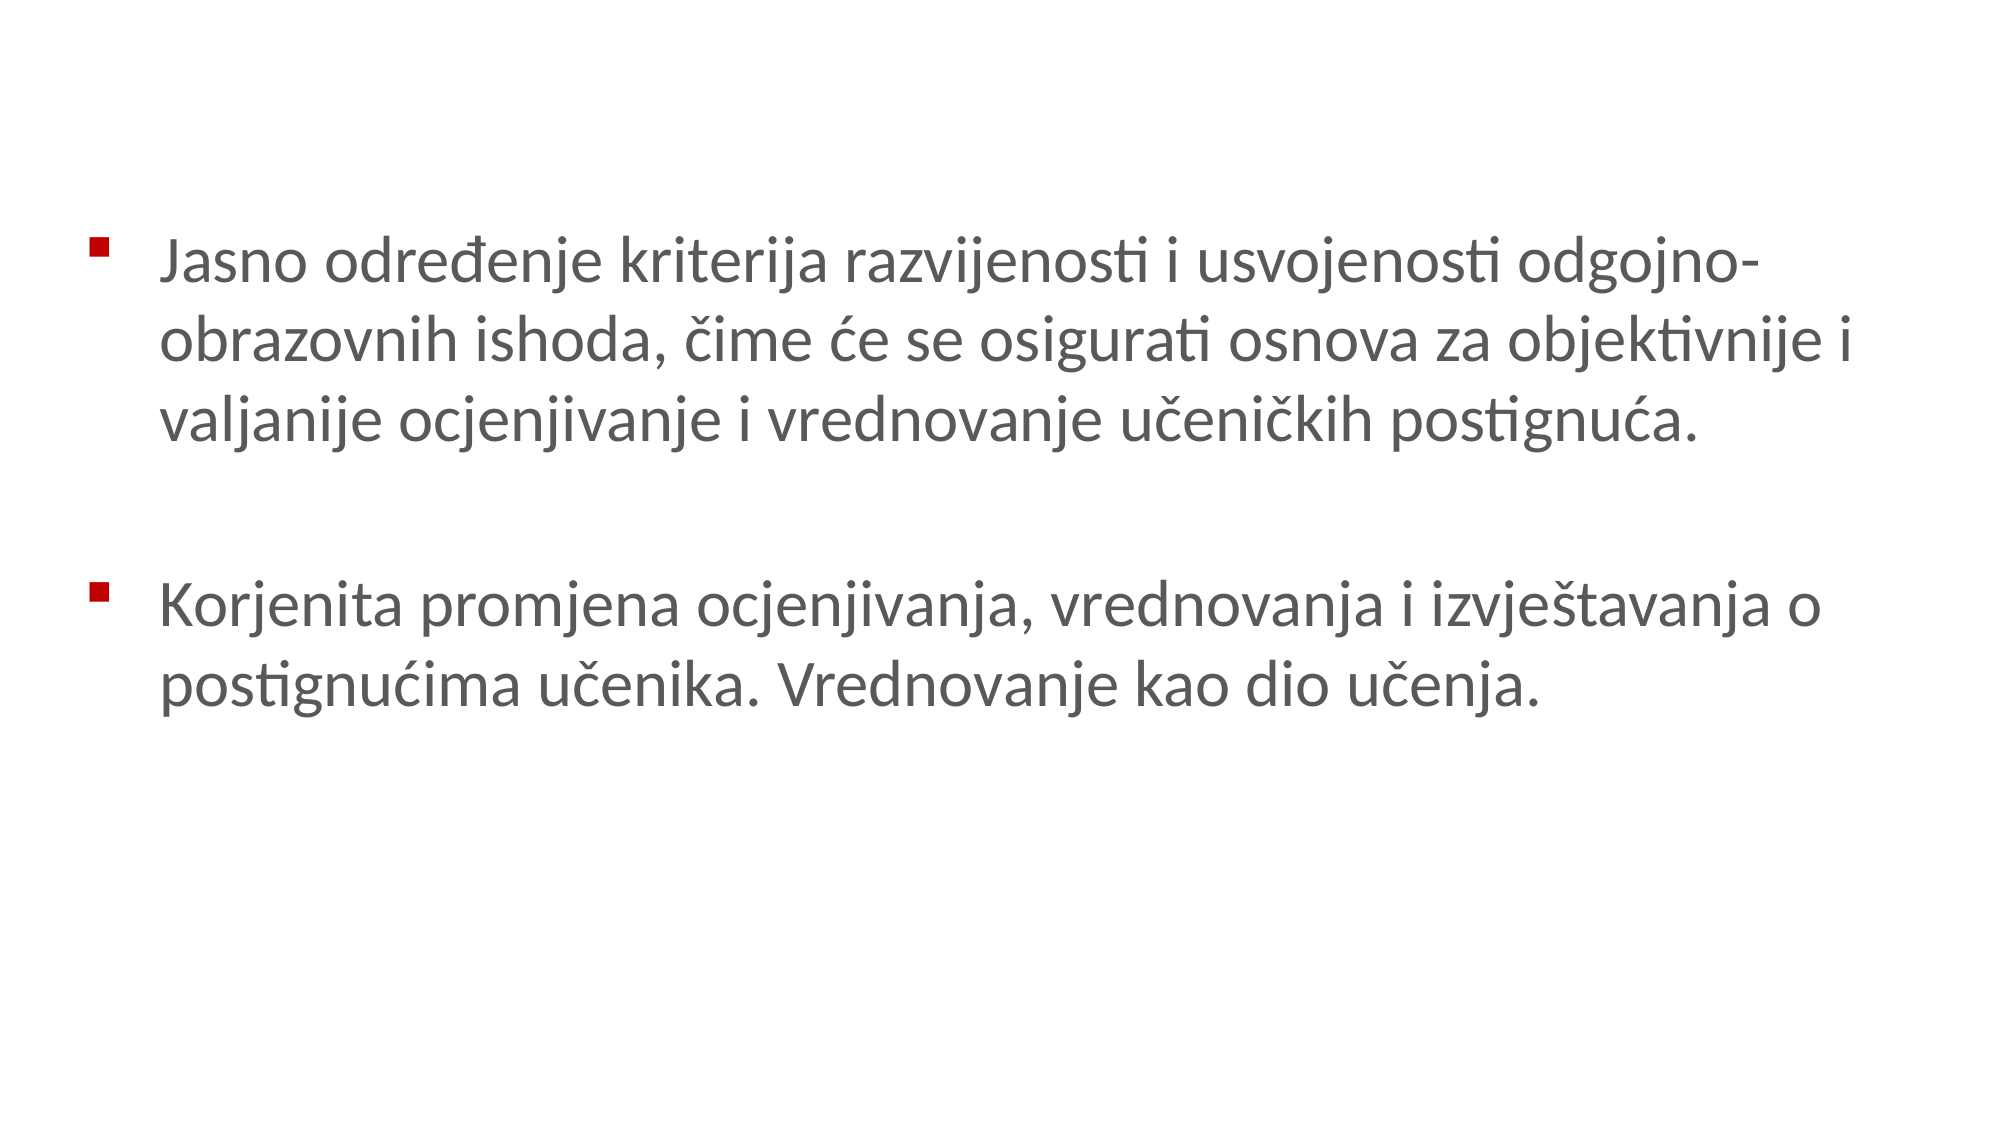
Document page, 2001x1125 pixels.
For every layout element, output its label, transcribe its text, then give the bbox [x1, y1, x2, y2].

text_box Jasno određenje kriterija razvijenosti i usvojenosti odgojno-obrazovnih ishoda, čime će se osigurati osnova za objektivnije i valjanije ocjenjivanje i vrednovanje učeničkih postignuća. Korjenita promjena ocjenjivanja, vrednovanja i izvještavanja o postignućima učenika. Vrednovanje kao dio učenja. [69, 207, 1936, 854]
